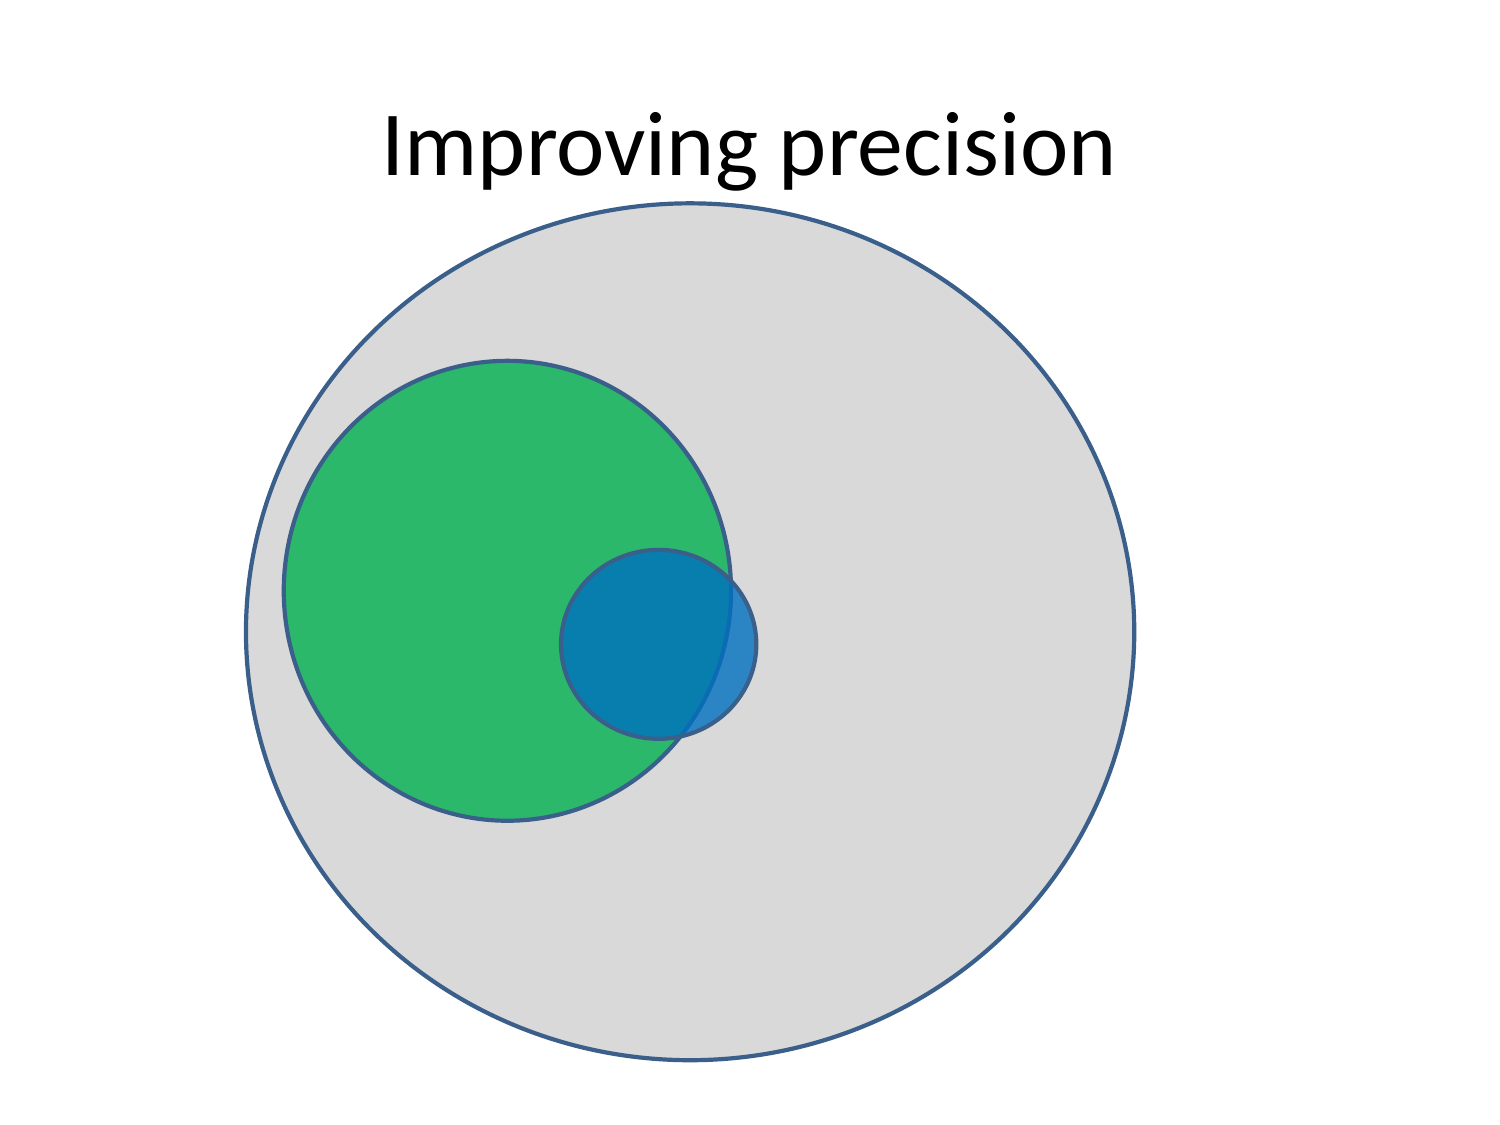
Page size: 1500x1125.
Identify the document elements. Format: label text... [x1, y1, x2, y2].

text_box [243, 201, 1137, 1063]
text_box [558, 547, 759, 741]
text_box [281, 358, 733, 823]
title Improving precision [75, 45, 1425, 233]
